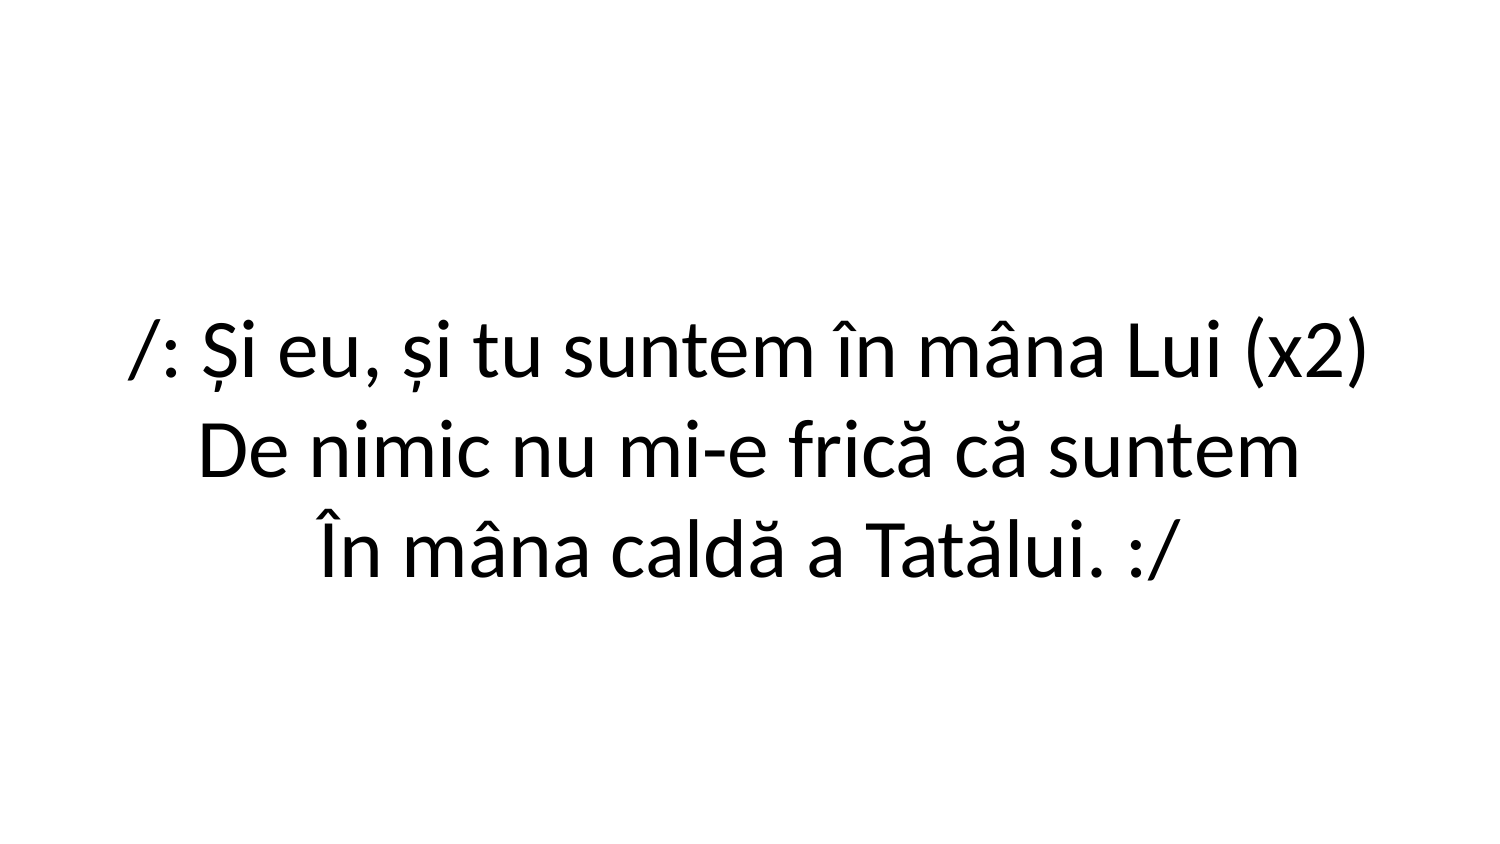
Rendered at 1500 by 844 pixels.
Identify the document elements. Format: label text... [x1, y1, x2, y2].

text_box /: Și eu, și tu suntem în mâna Lui (x2) De nimic nu mi-e frică că suntem În mâna caldă a Tatălui. :/ [113, 242, 1387, 602]
